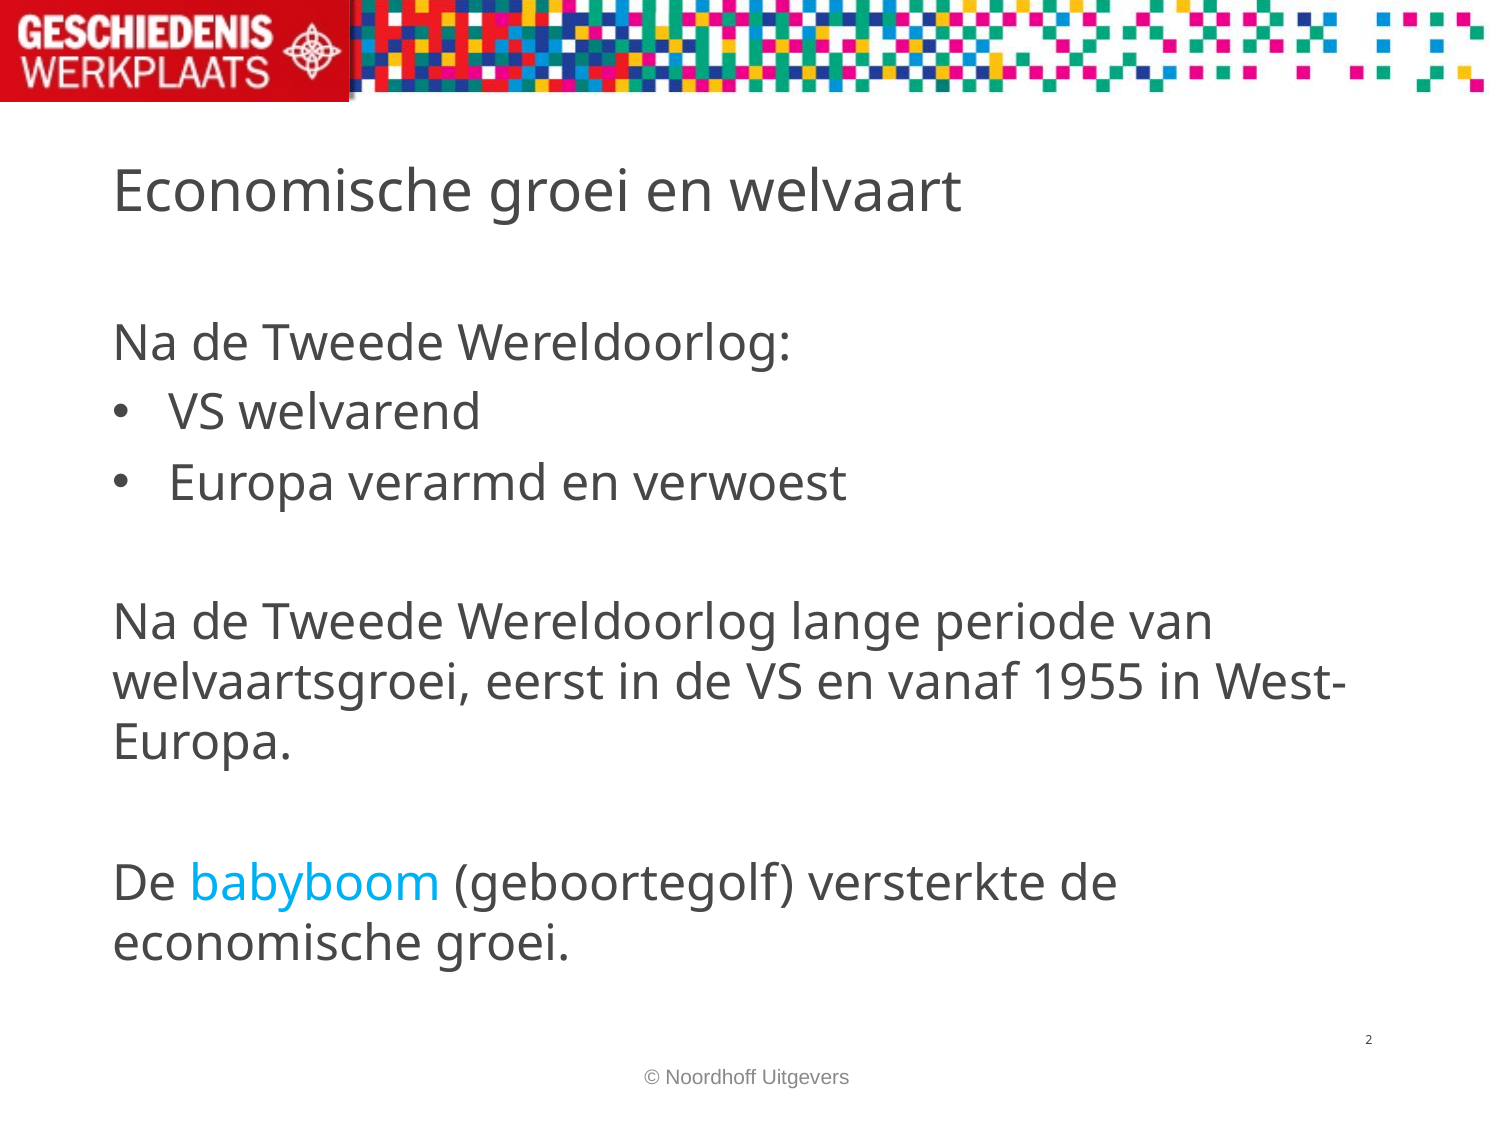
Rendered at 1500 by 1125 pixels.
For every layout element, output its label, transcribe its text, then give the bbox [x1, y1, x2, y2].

title Economische groei en welvaart [112, 145, 1401, 256]
text_box © Noordhoff Uitgevers [512, 1045, 988, 1106]
picture [0, 0, 1500, 1125]
slide_number 2 [1325, 1025, 1388, 1063]
list Na de Tweede Wereldoorlog: VS welvarend Europa verarmd en verwoest Na de Tweede Wereldoorlog lange periode van welvaartsgroei, eerst in de VS en vanaf 1955 in West-Europa. De babyboom (geboortegolf) versterkte de economische groei. [112, 302, 1409, 988]
